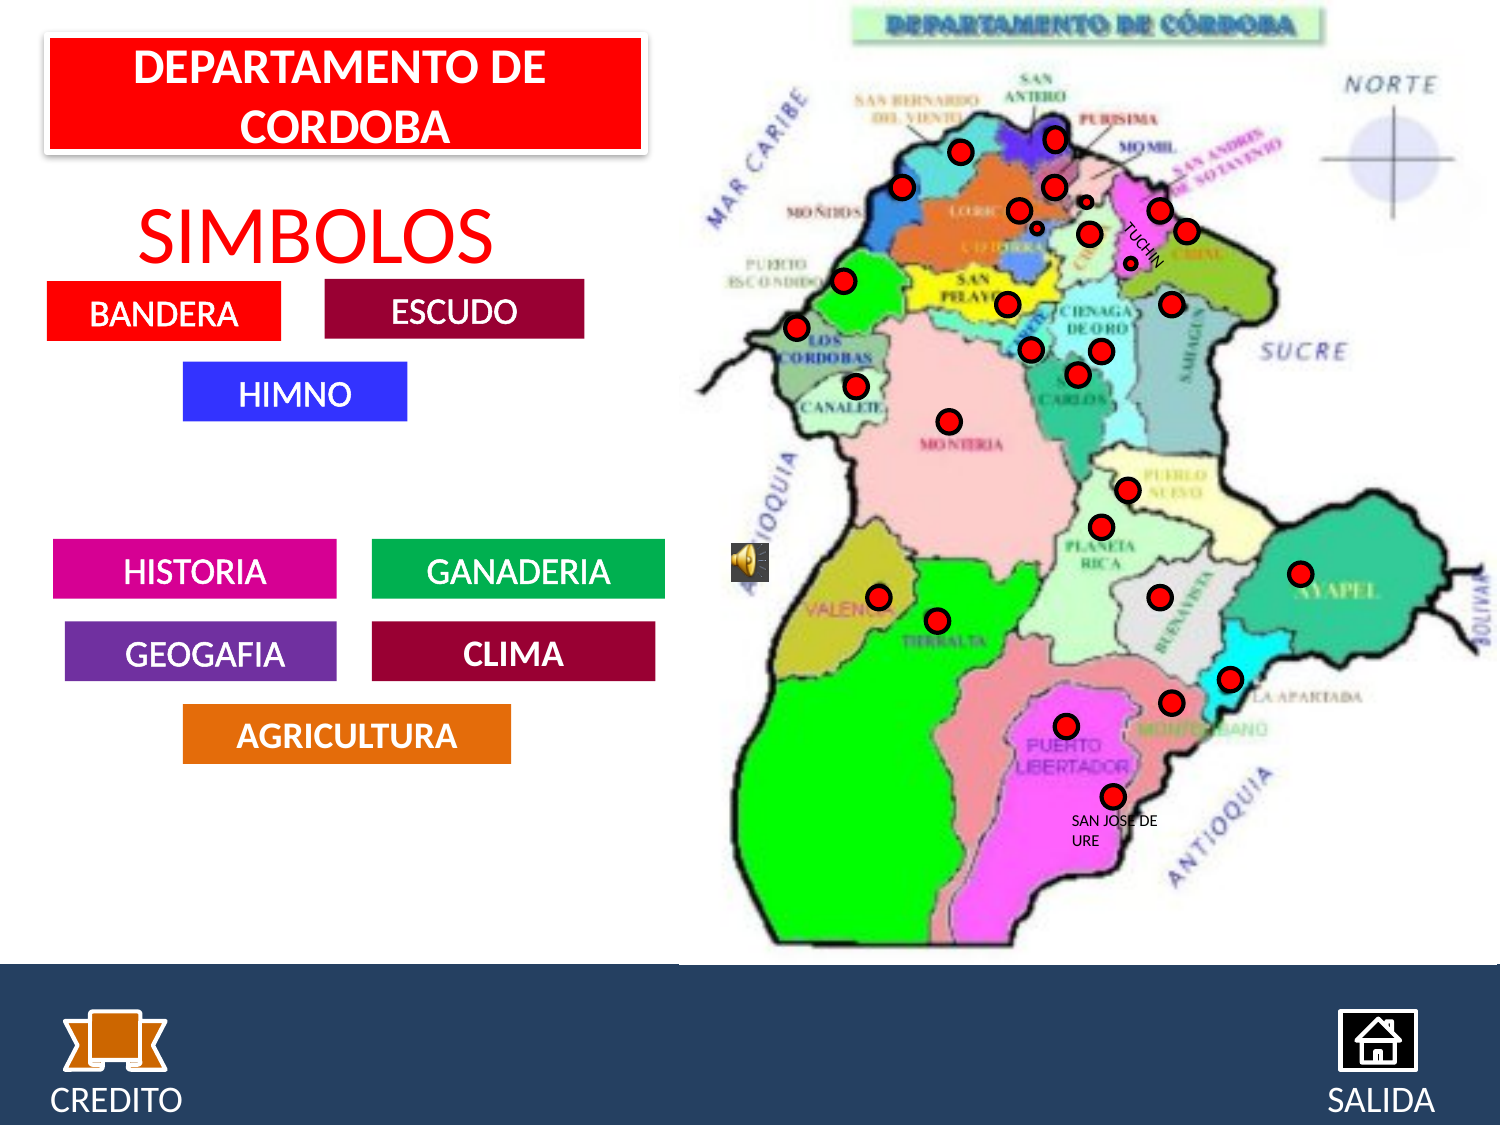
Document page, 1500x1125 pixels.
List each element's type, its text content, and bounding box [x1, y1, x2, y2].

text_box LA APARTADA [1364, 1043, 1392, 1060]
text_box HIMNO [182, 361, 408, 422]
text_box GEOGAFIA [64, 621, 337, 682]
text_box CLIMA [371, 621, 656, 682]
text_box [63, 1009, 168, 1072]
subtitle SIMBOLOS [76, 172, 557, 267]
text_box [1338, 1009, 1418, 1072]
text_box AGRICULTURA [182, 704, 512, 764]
text_box BANDERA [46, 281, 282, 341]
picture [678, 0, 1497, 965]
text_box ESCUDO [324, 278, 585, 339]
title DEPARTAMENTO DE CORDOBA [44, 32, 648, 155]
text_box GANADERIA [371, 538, 665, 599]
text_box SALIDA [1312, 1067, 1465, 1125]
text_box [0, 962, 1500, 1125]
text_box CREDITO [35, 1067, 235, 1125]
text_box HISTORIA [53, 538, 337, 599]
